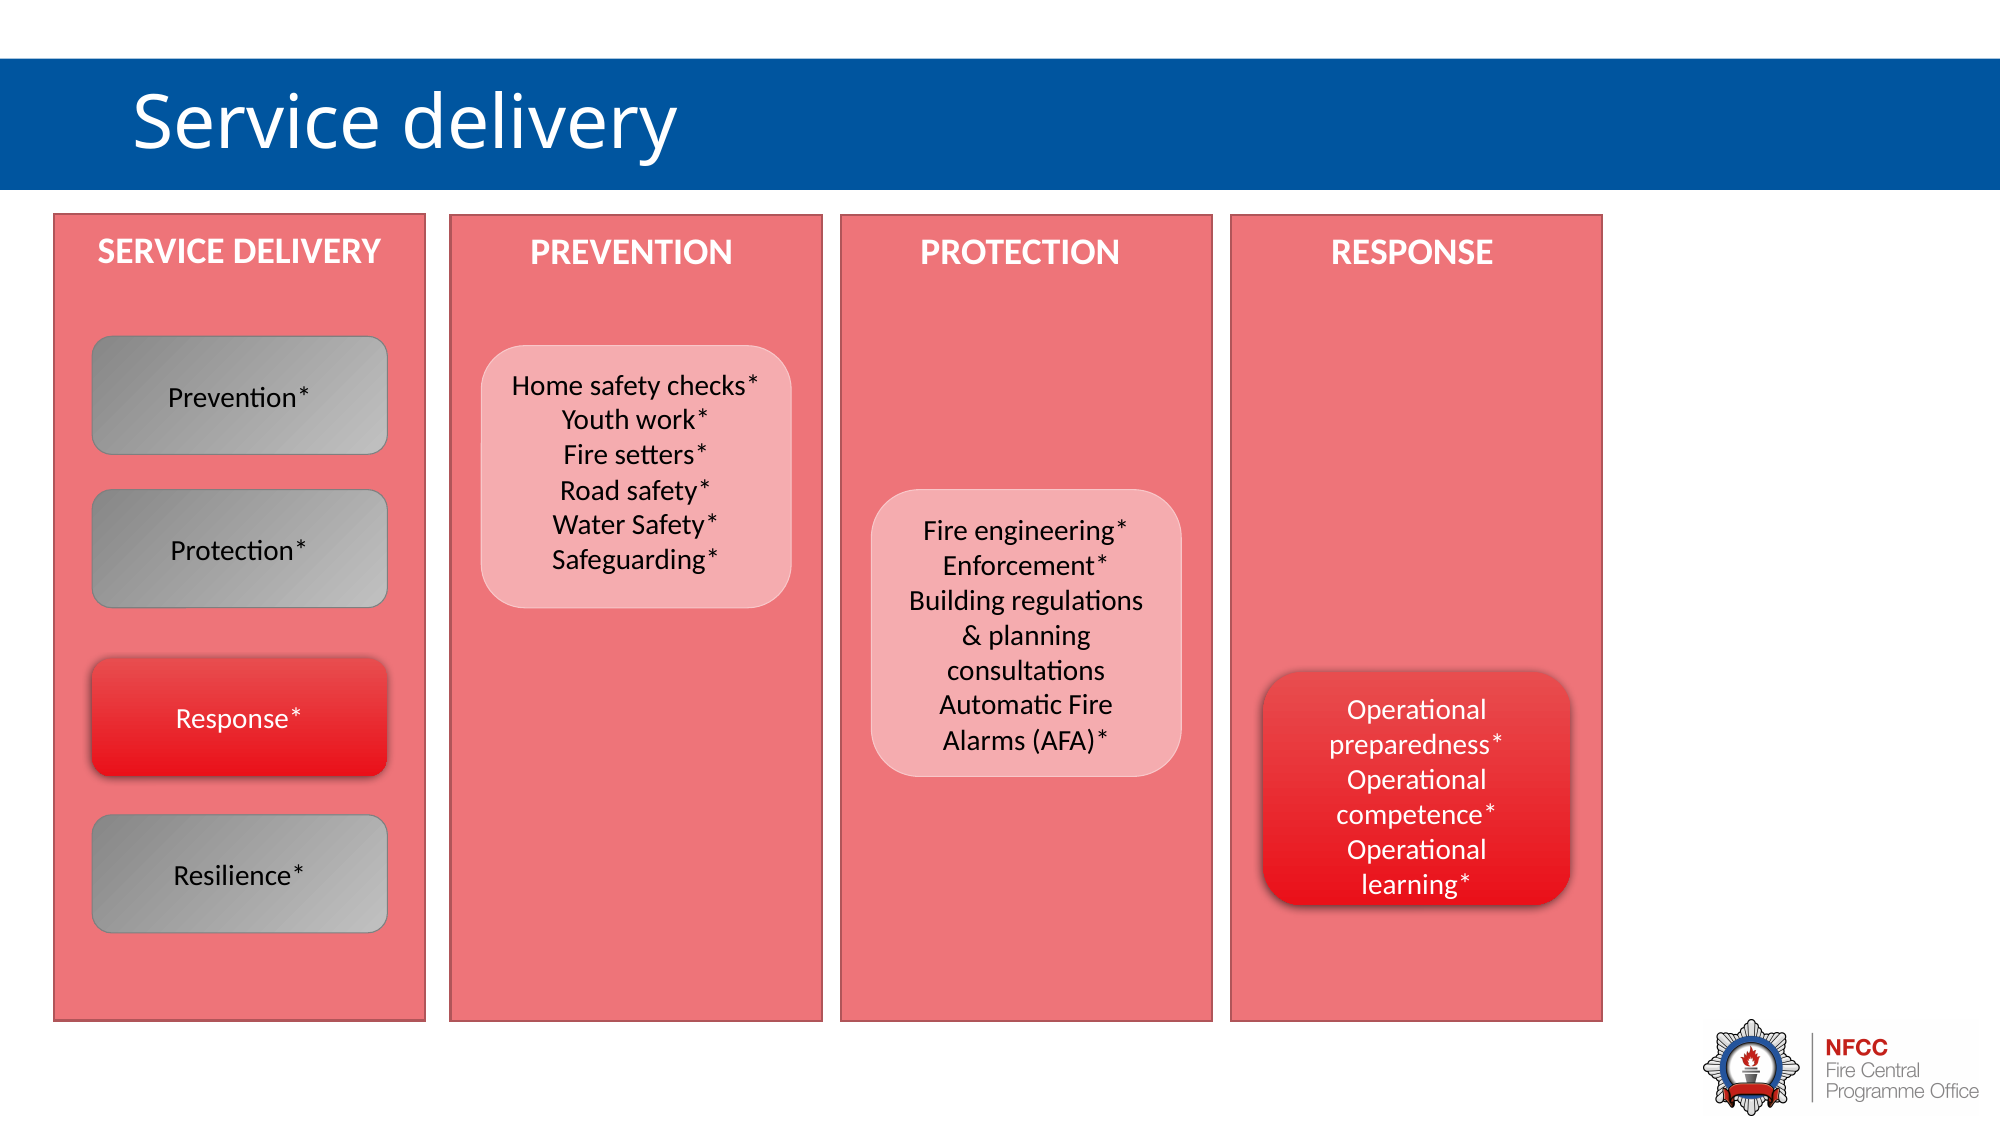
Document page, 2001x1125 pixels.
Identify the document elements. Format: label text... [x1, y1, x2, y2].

picture [1703, 1019, 1979, 1116]
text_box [54, 213, 426, 1021]
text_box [840, 214, 1212, 1022]
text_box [1231, 214, 1603, 1022]
title Service delivery [0, 58, 2000, 190]
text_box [450, 214, 822, 1022]
